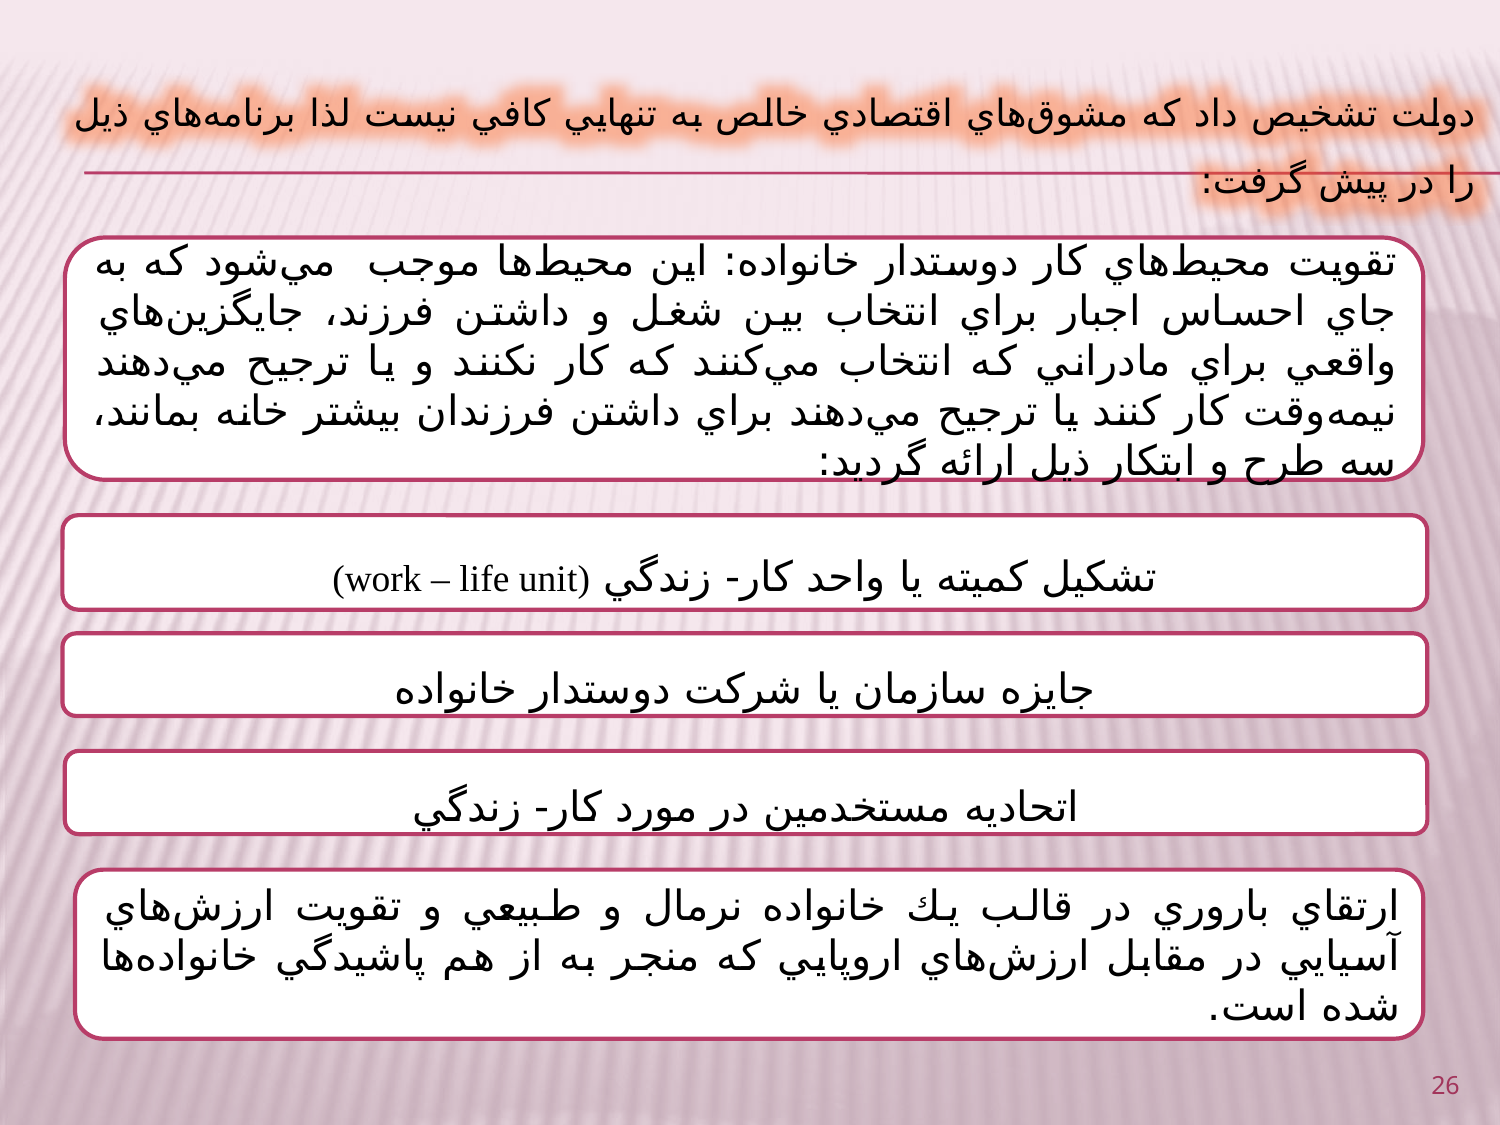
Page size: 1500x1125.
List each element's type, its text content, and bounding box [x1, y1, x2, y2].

text_box تشكيل كميته يا واحد كار- زندگي (work – life unit) [60, 513, 1430, 612]
slide_number 26 [1350, 1061, 1475, 1103]
text_box تقويت محيط‌هاي كار دوستدار خانواده: اين محيط‌ها موجب مي‌شود كه به جاي احساس اجبار براي انتخاب بين شغل و داشتن فرزند، جايگزين‌هاي واقعي براي مادراني كه انتخاب مي‌كنند كه كار نكنند و يا ترجيح مي‌دهند نيمه‌وقت كار كنند يا ترجيح مي‌دهند براي داشتن فرزندان بيشتر خانه بمانند، سه طرح و ابتكار ذيل ارائه گرديد: [62, 235, 1426, 482]
text_box دولت تشخيص داد كه مشوق‌هاي اقتصادي خالص به تنهايي كافي نيست لذا برنامه‌هاي ذيل را در پيش گرفت: [50, 87, 1497, 180]
text_box ارتقاي باروري در قالب يك خانواده نرمال و طبيعي و تقويت ارزش‌هاي آسيايي در مقابل ارزش‌هاي اروپايي كه منجر به از هم پاشيدگي خانواده‌ها شده است. [72, 867, 1426, 1041]
text_box جايزه سازمان يا شركت دوستدار خانواده [60, 631, 1430, 719]
text_box اتحاديه مستخدمين در مورد كار- زندگي [62, 748, 1430, 837]
